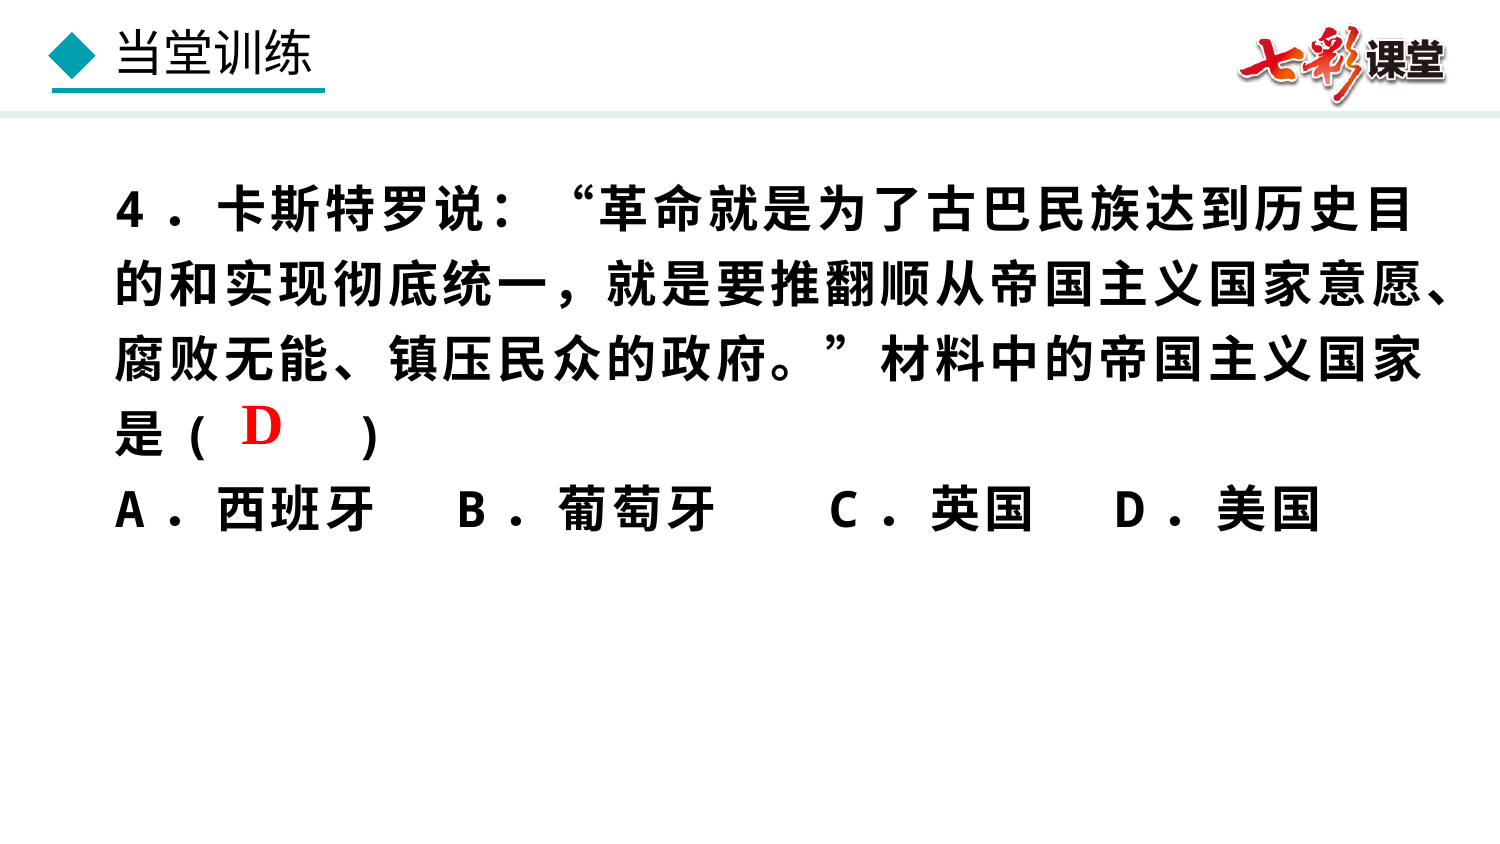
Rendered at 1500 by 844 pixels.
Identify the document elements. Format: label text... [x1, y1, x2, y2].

picture [1234, 20, 1451, 108]
title 4．卡斯特罗说：“革命就是为了古巴民族达到历史目的和实现彻底统一，就是要推翻顺从帝国主义国家意愿、腐败无能、镇压民众的政府。”材料中的帝国主义国家是( ) A．西班牙 B．葡萄牙 C．英国 D．美国 [100, 155, 1451, 571]
text_box D [226, 379, 290, 464]
